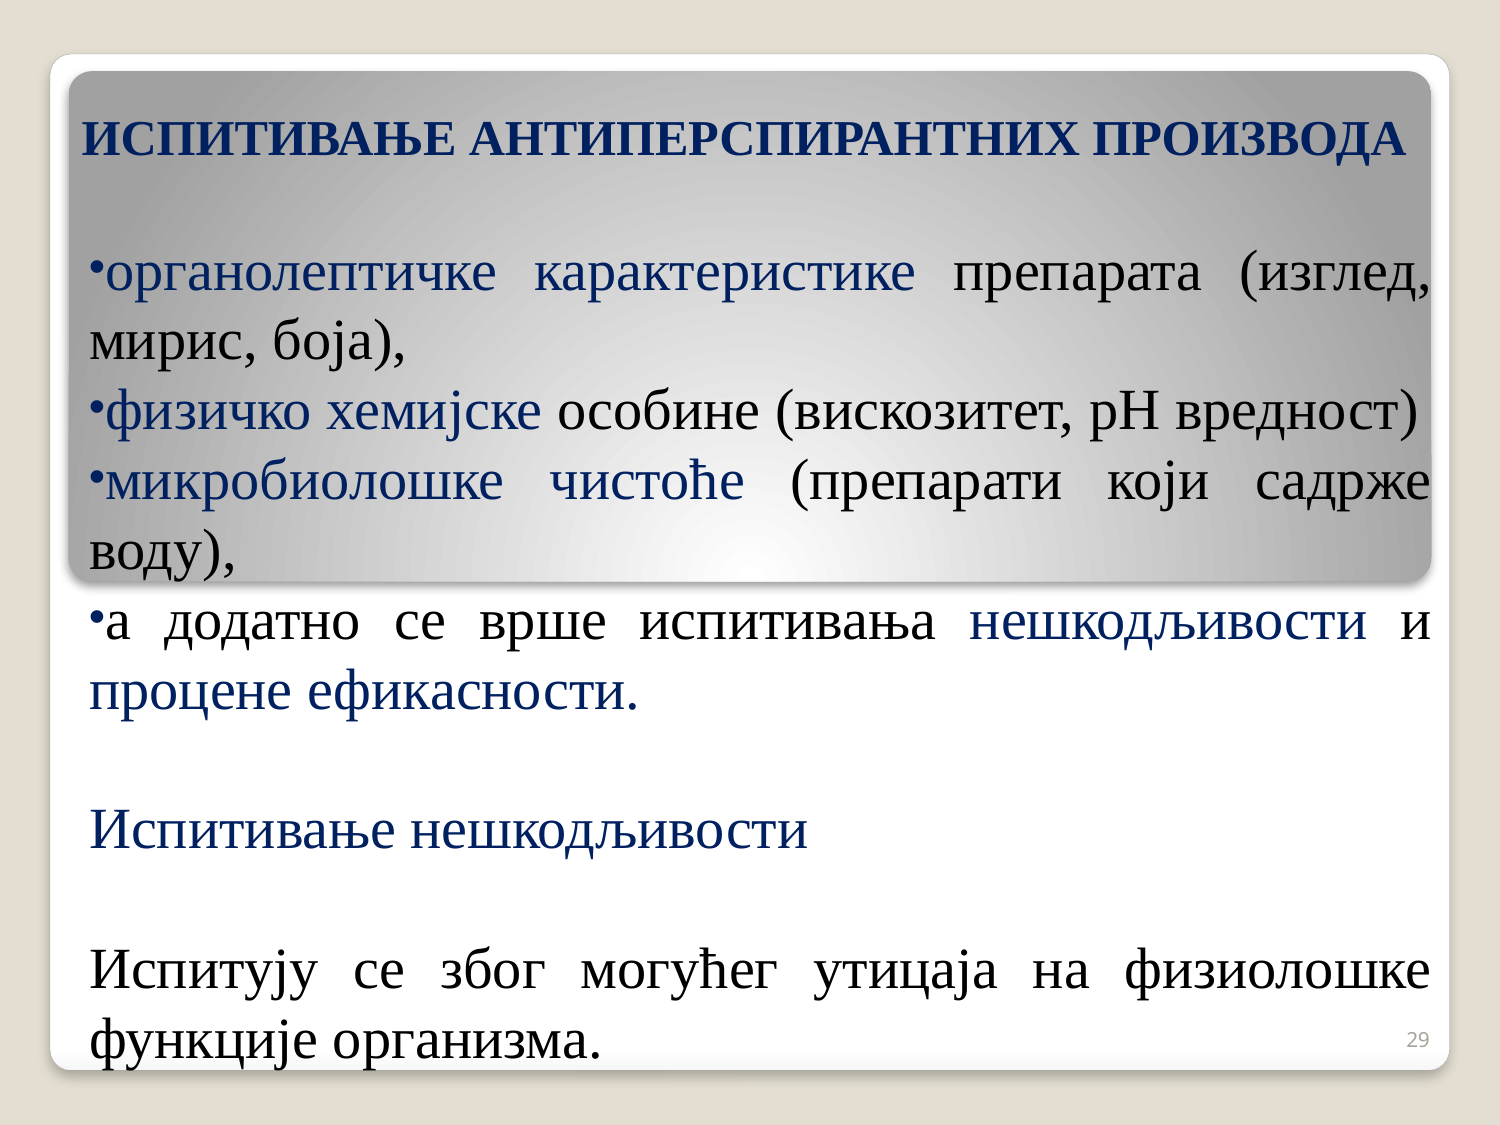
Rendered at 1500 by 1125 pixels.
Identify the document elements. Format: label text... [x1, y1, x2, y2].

slide_number 29 [1369, 1002, 1445, 1063]
subtitle органолептичке карактеристике препарата (изглед, мирис, боја), физичко хемијске особине (вискозитет, pH вредност) микробиолошке чистоће (препарати који садрже воду), а додатно се врше испитивања нешкодљивости и процене ефикасности. Испитивање нешкодљивости Испитују се због могућег утицаја на физиолошке функције организма. [53, 231, 1447, 1094]
title ИСПИТИВАЊЕ АНТИПЕРСПИРАНТНИХ ПРОИЗВОДА [64, 42, 1424, 173]
